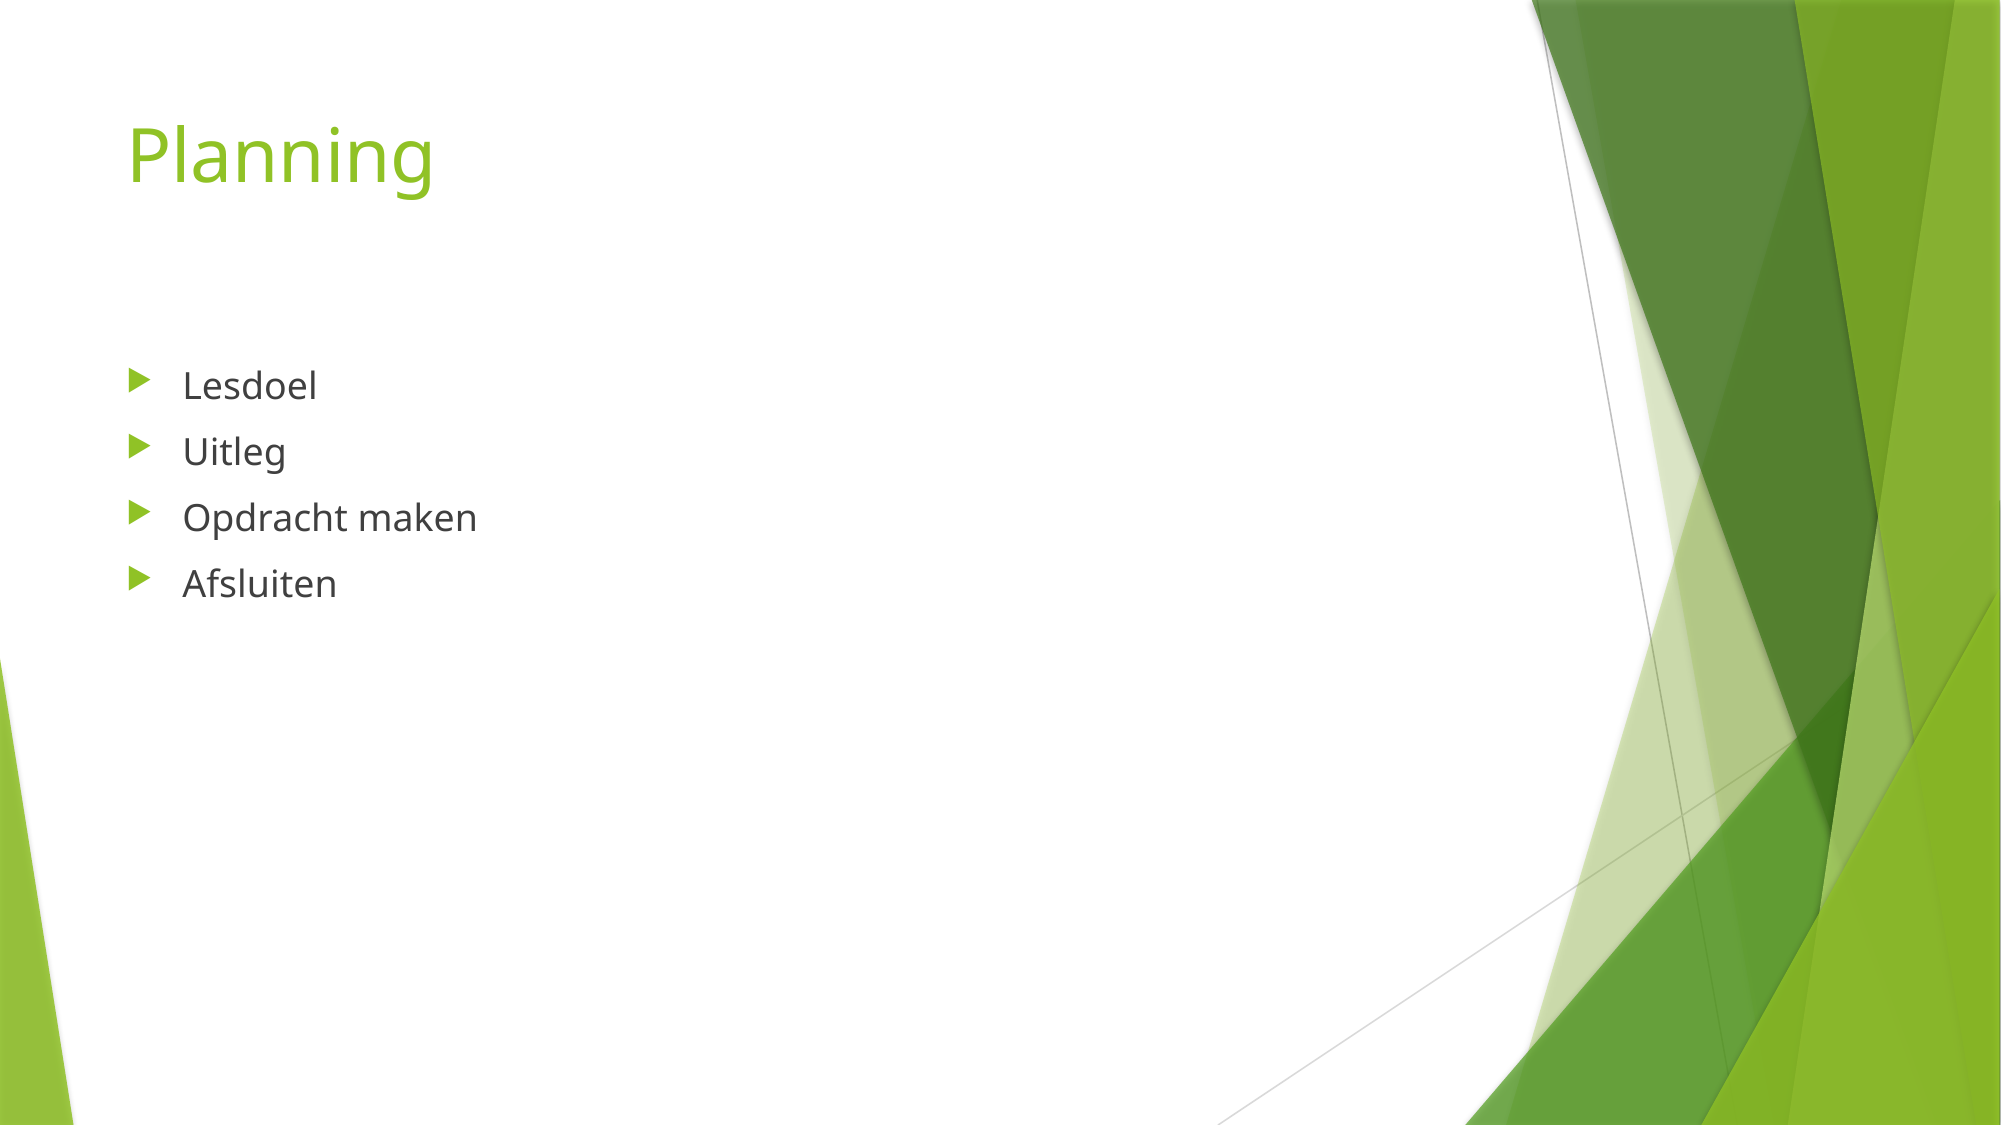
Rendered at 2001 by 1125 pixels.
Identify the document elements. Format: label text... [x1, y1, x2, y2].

list Lesdoel Uitleg Opdracht maken Afsluiten [111, 354, 1522, 992]
title Planning [111, 99, 1522, 317]
